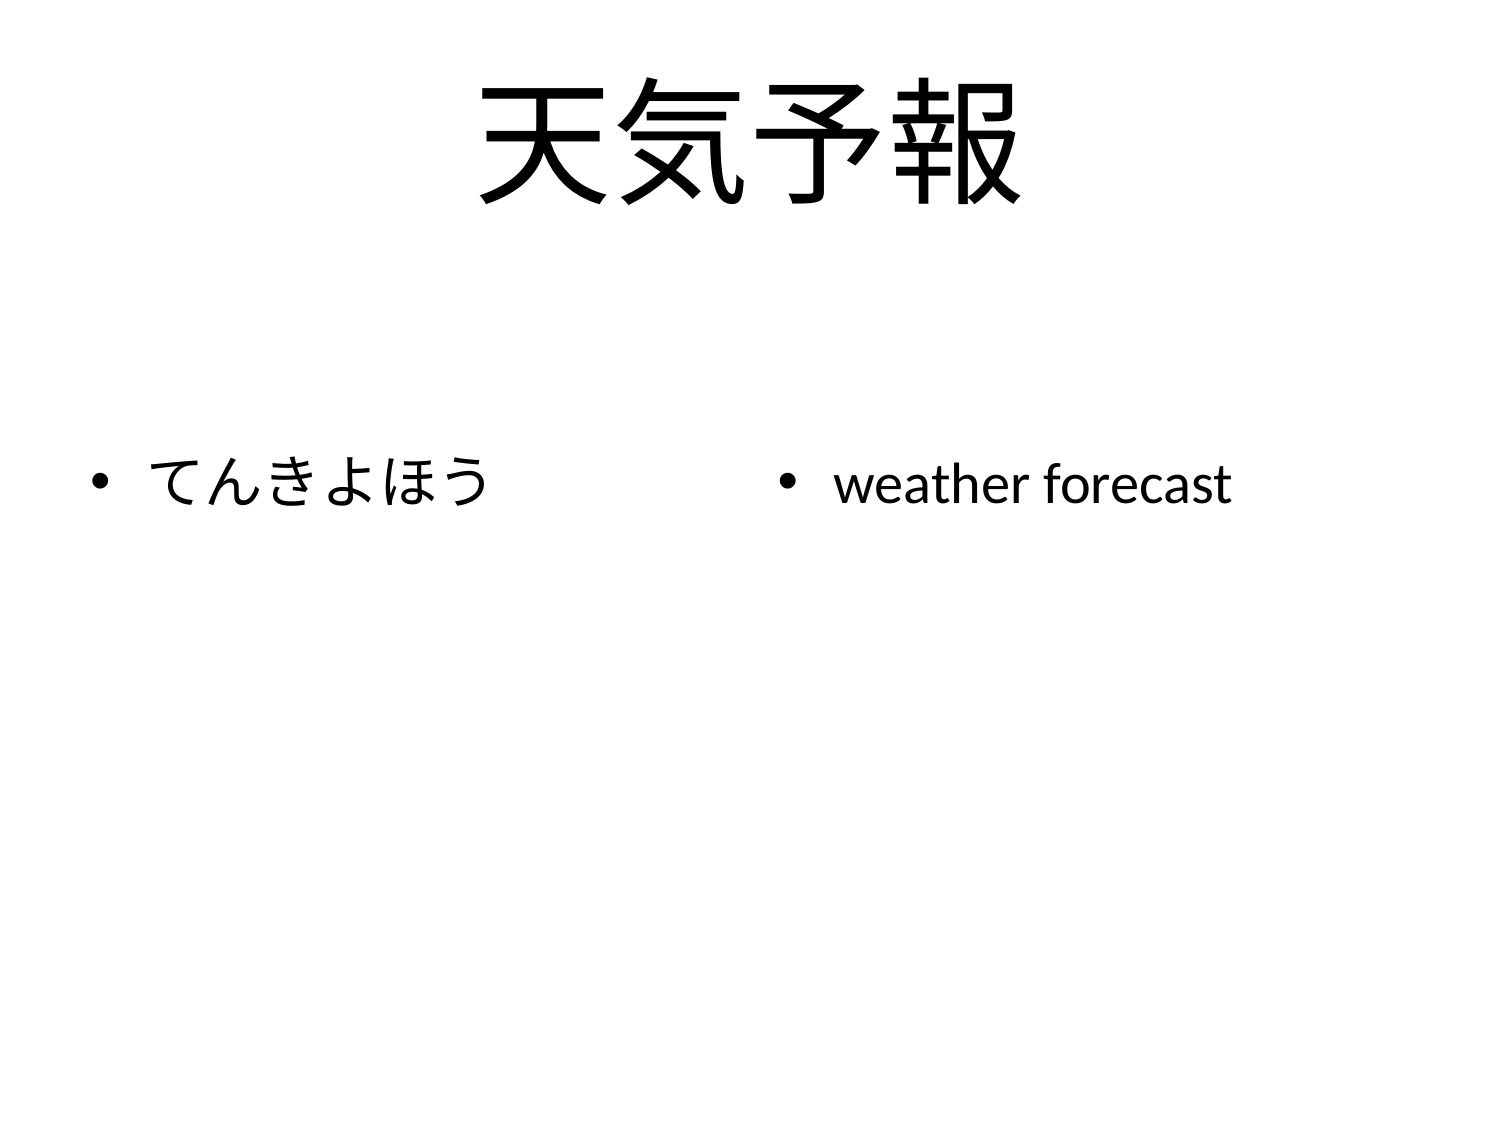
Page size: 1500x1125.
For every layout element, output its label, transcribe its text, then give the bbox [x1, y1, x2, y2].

list weather forecast [762, 437, 1426, 1006]
title 天気予報 [74, 44, 1426, 233]
list てんきよほう [74, 437, 738, 1006]
